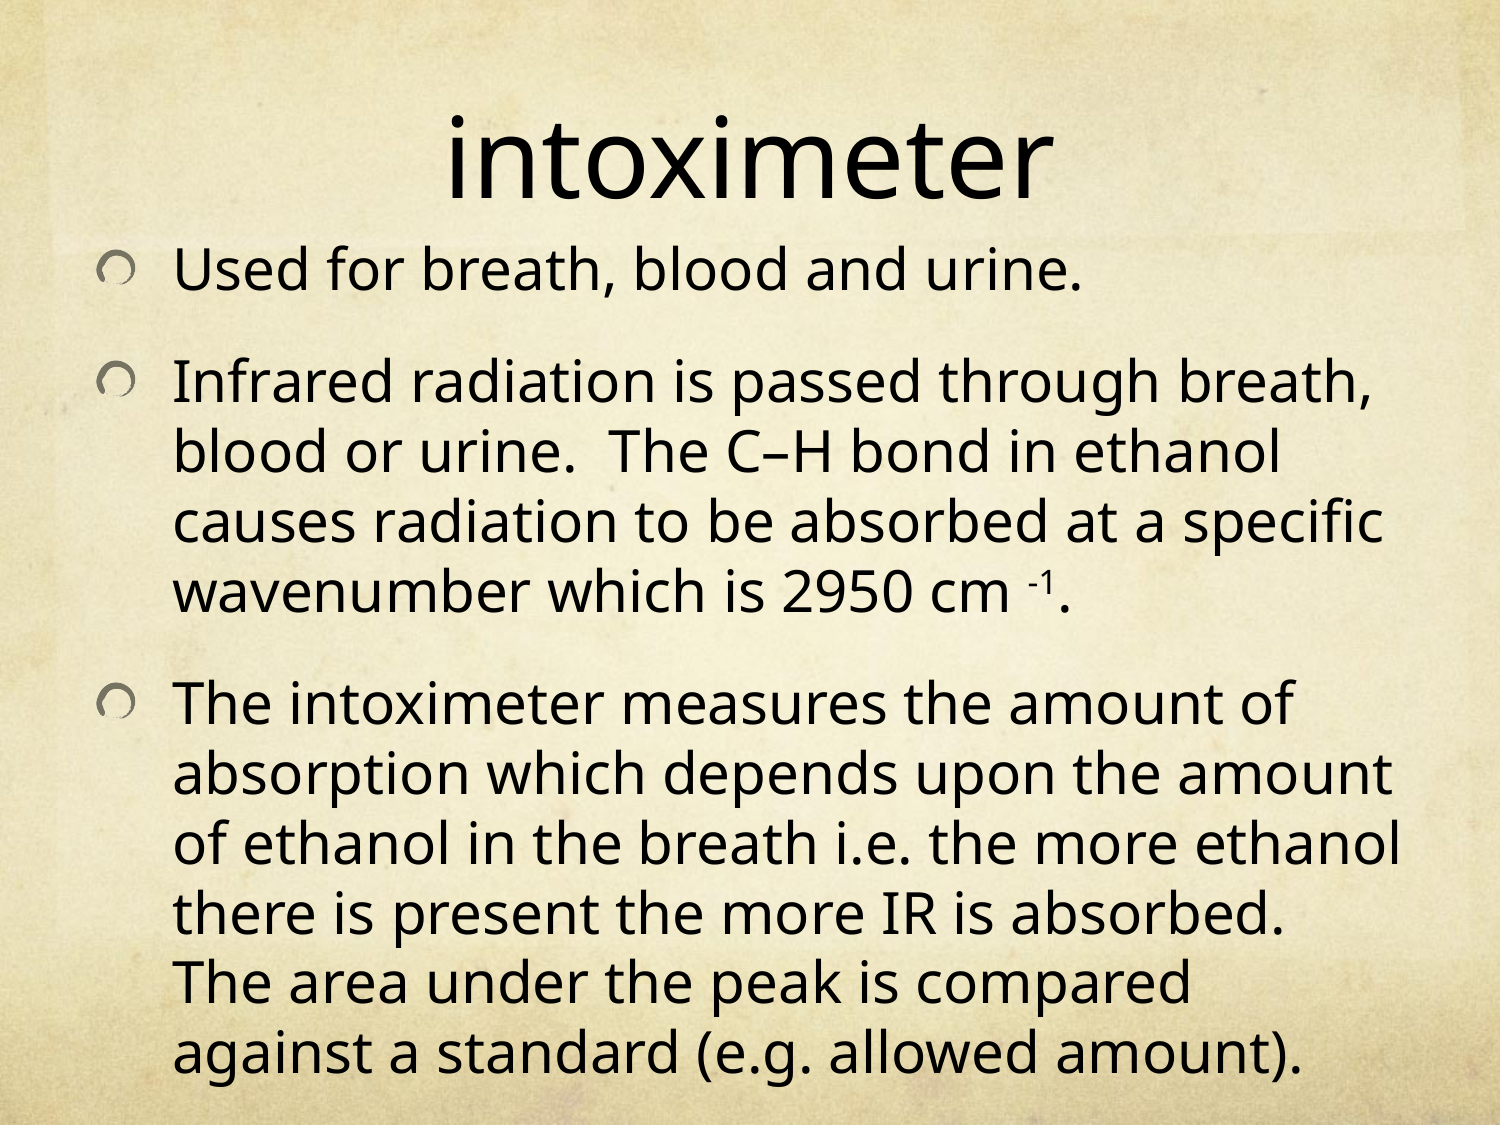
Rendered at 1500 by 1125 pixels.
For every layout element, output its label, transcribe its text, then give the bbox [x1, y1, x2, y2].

list Used for breath, blood and urine. Infrared radiation is passed through breath, blood or urine. The C–H bond in ethanol causes radiation to be absorbed at a specific wavenumber which is 2950 cm -1. The intoximeter measures the amount of absorption which depends upon the amount of ethanol in the breath i.e. the more ethanol there is present the more IR is absorbed. The area under the peak is compared against a standard (e.g. allowed amount). [81, 224, 1423, 970]
picture [0, 0, 1500, 1125]
title intoximeter [150, 82, 1350, 224]
